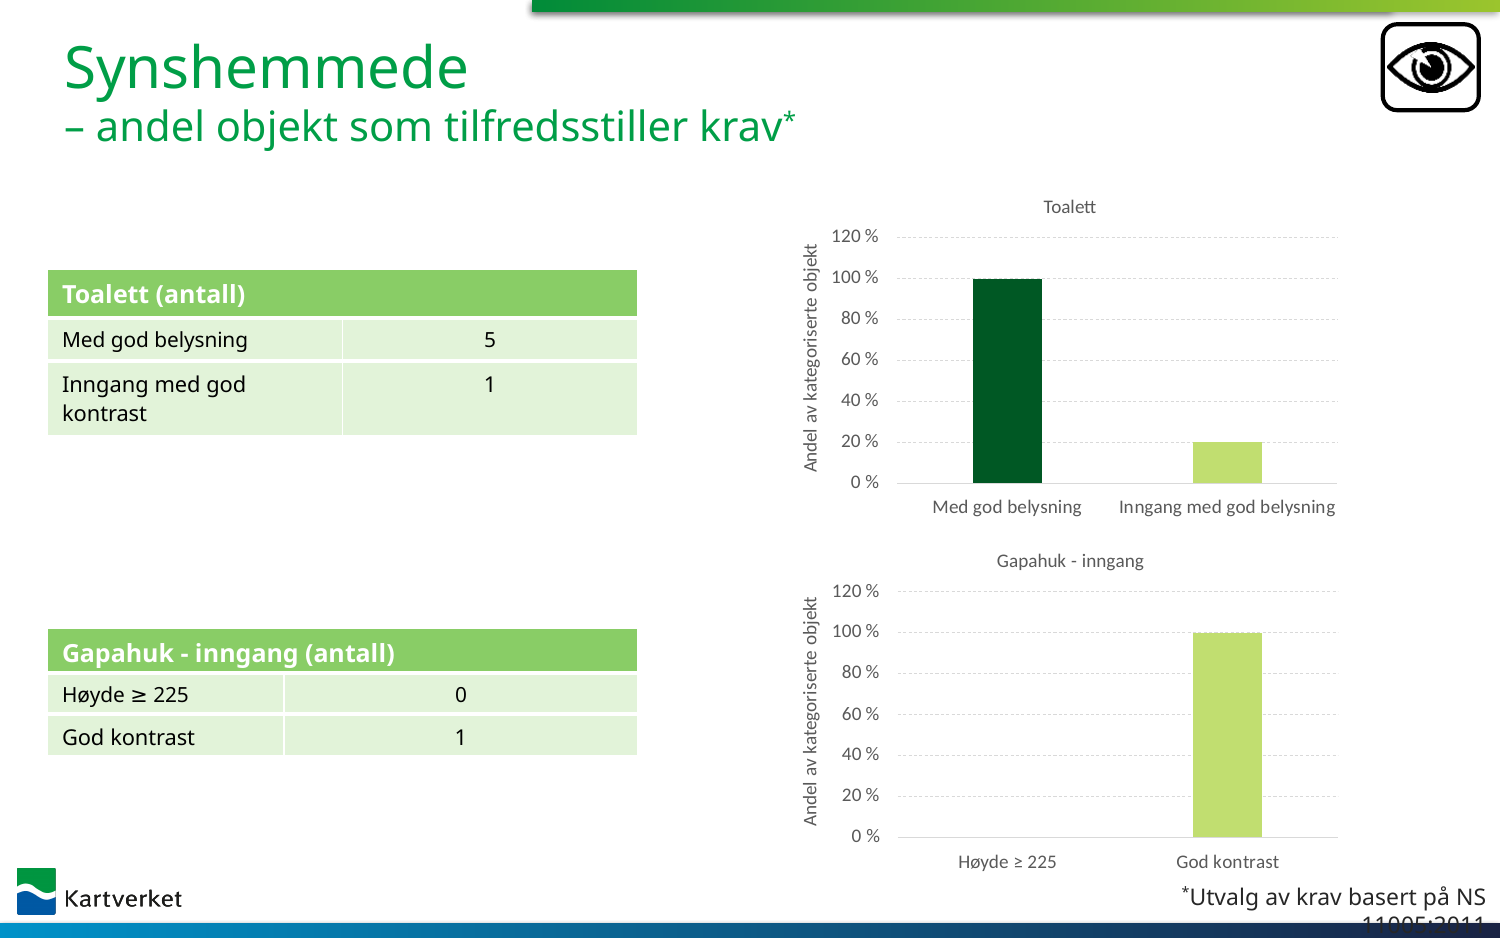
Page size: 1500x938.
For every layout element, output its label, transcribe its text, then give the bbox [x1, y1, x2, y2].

table_cell 1 [343, 363, 637, 435]
table_cell 0 [285, 675, 637, 712]
table_cell Inngang med god kontrast [48, 363, 342, 435]
table_cell 1 [285, 716, 637, 755]
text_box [1382, 24, 1480, 111]
table_header Toalett (antall) [48, 270, 637, 316]
table_cell Høyde ≥ 225 [48, 675, 283, 712]
table_cell God kontrast [48, 716, 283, 755]
picture [791, 541, 1349, 880]
table_cell 5 [343, 320, 637, 359]
table_cell Med god belysning [48, 320, 342, 359]
table_header Gapahuk - inngang (antall) [48, 629, 637, 671]
picture [791, 187, 1348, 526]
text_box *Utvalg av krav basert på NS 11005:2011 [1068, 873, 1500, 938]
text_box Synshemmede – andel objekt som tilfredsstiller krav* [49, 24, 1431, 158]
